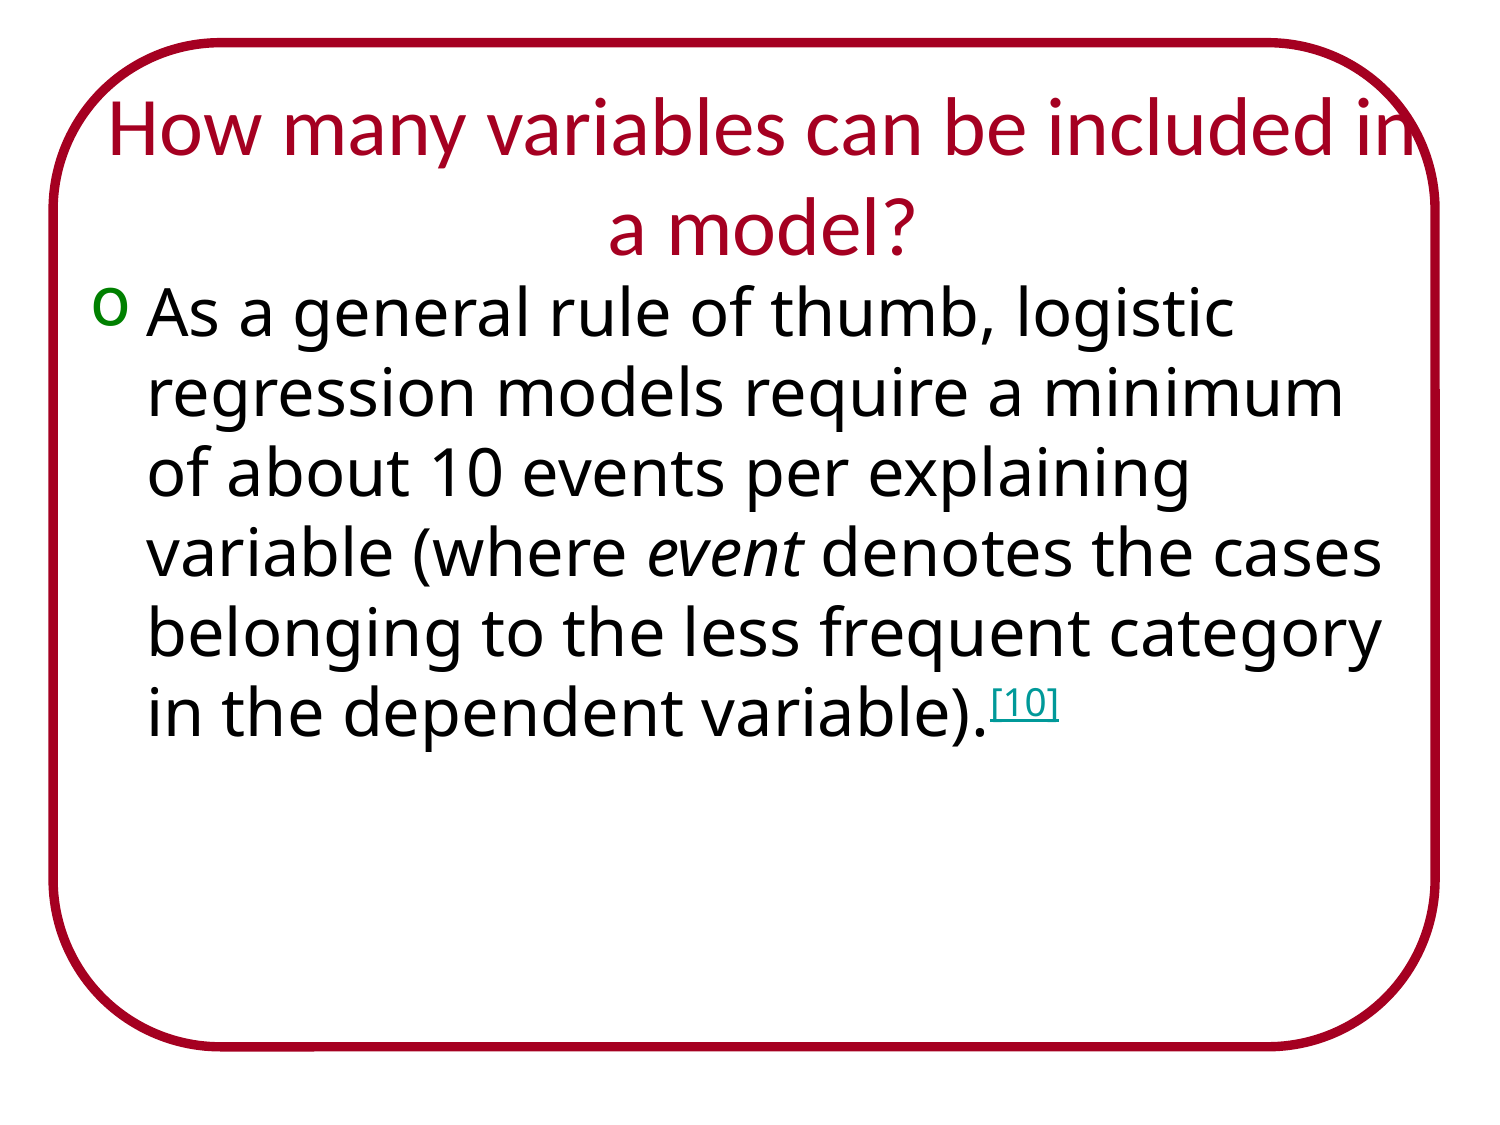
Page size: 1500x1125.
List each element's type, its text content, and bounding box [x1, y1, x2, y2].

list As a general rule of thumb, logistic regression models require a minimum of about 10 events per explaining variable (where event denotes the cases belonging to the less frequent category in the dependent variable).[10] [74, 262, 1426, 1012]
title How many variables can be included in a model? [88, 77, 1439, 266]
